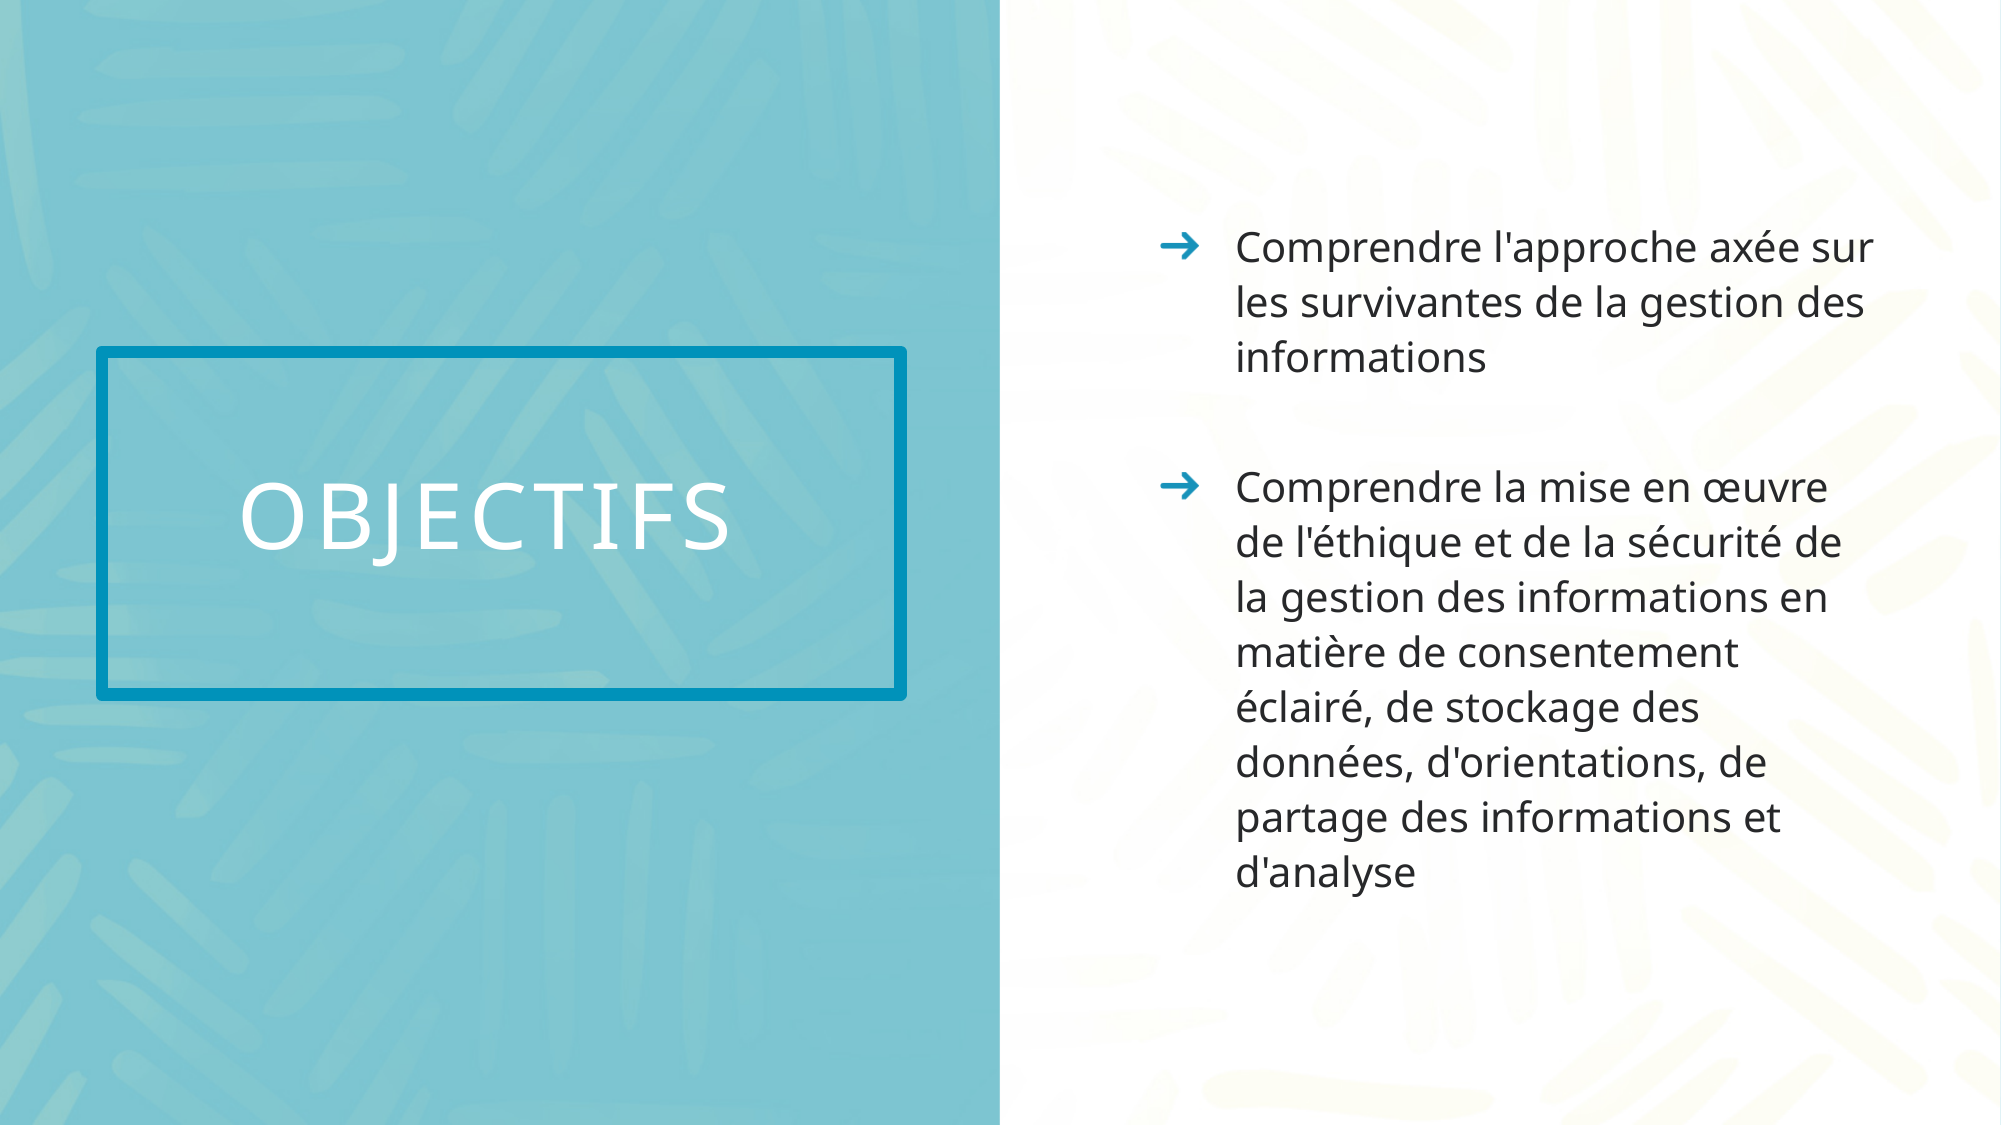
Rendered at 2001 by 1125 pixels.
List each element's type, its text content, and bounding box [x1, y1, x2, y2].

list Comprendre l'approche axée sur les survivantes de la gestion des informations Comprendre la mise en œuvre de l'éthique et de la sécurité de la gestion des informations en matière de consentement éclairé, de stockage des données, d'orientations, de partage des informations et d'analyse [1152, 140, 1888, 971]
title Objectifs [108, 396, 892, 651]
picture [0, 0, 2001, 1125]
